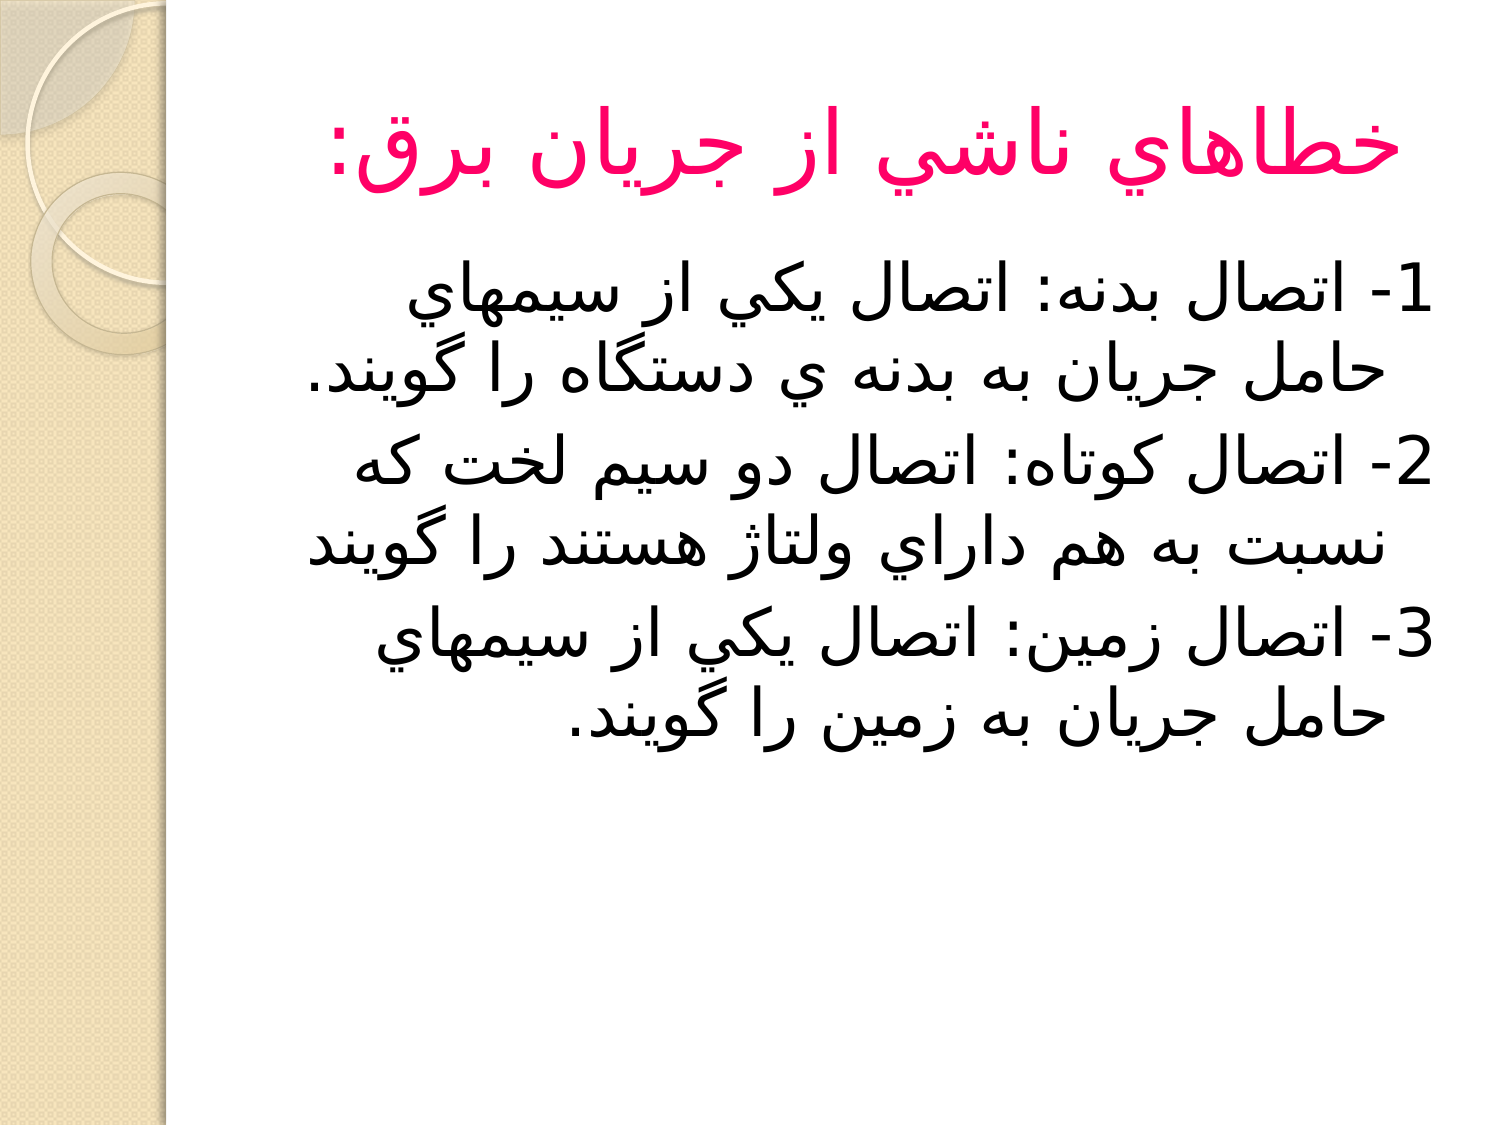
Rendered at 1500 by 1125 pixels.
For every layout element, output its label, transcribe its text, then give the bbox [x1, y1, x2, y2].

list 1- اتصال بدنه: اتصال يكي از سيمهاي حامل جريان به بدنه ي دستگاه را گويند. 2- اتصال كوتاه: اتصال دو سيم لخت كه نسبت به هم داراي ولتاژ هستند را گويند 3- اتصال زمين: اتصال يكي از سيمهاي حامل جريان به زمين را گويند. [235, 237, 1466, 1025]
title خطاهاي ناشي از جريان برق: [235, 45, 1466, 233]
